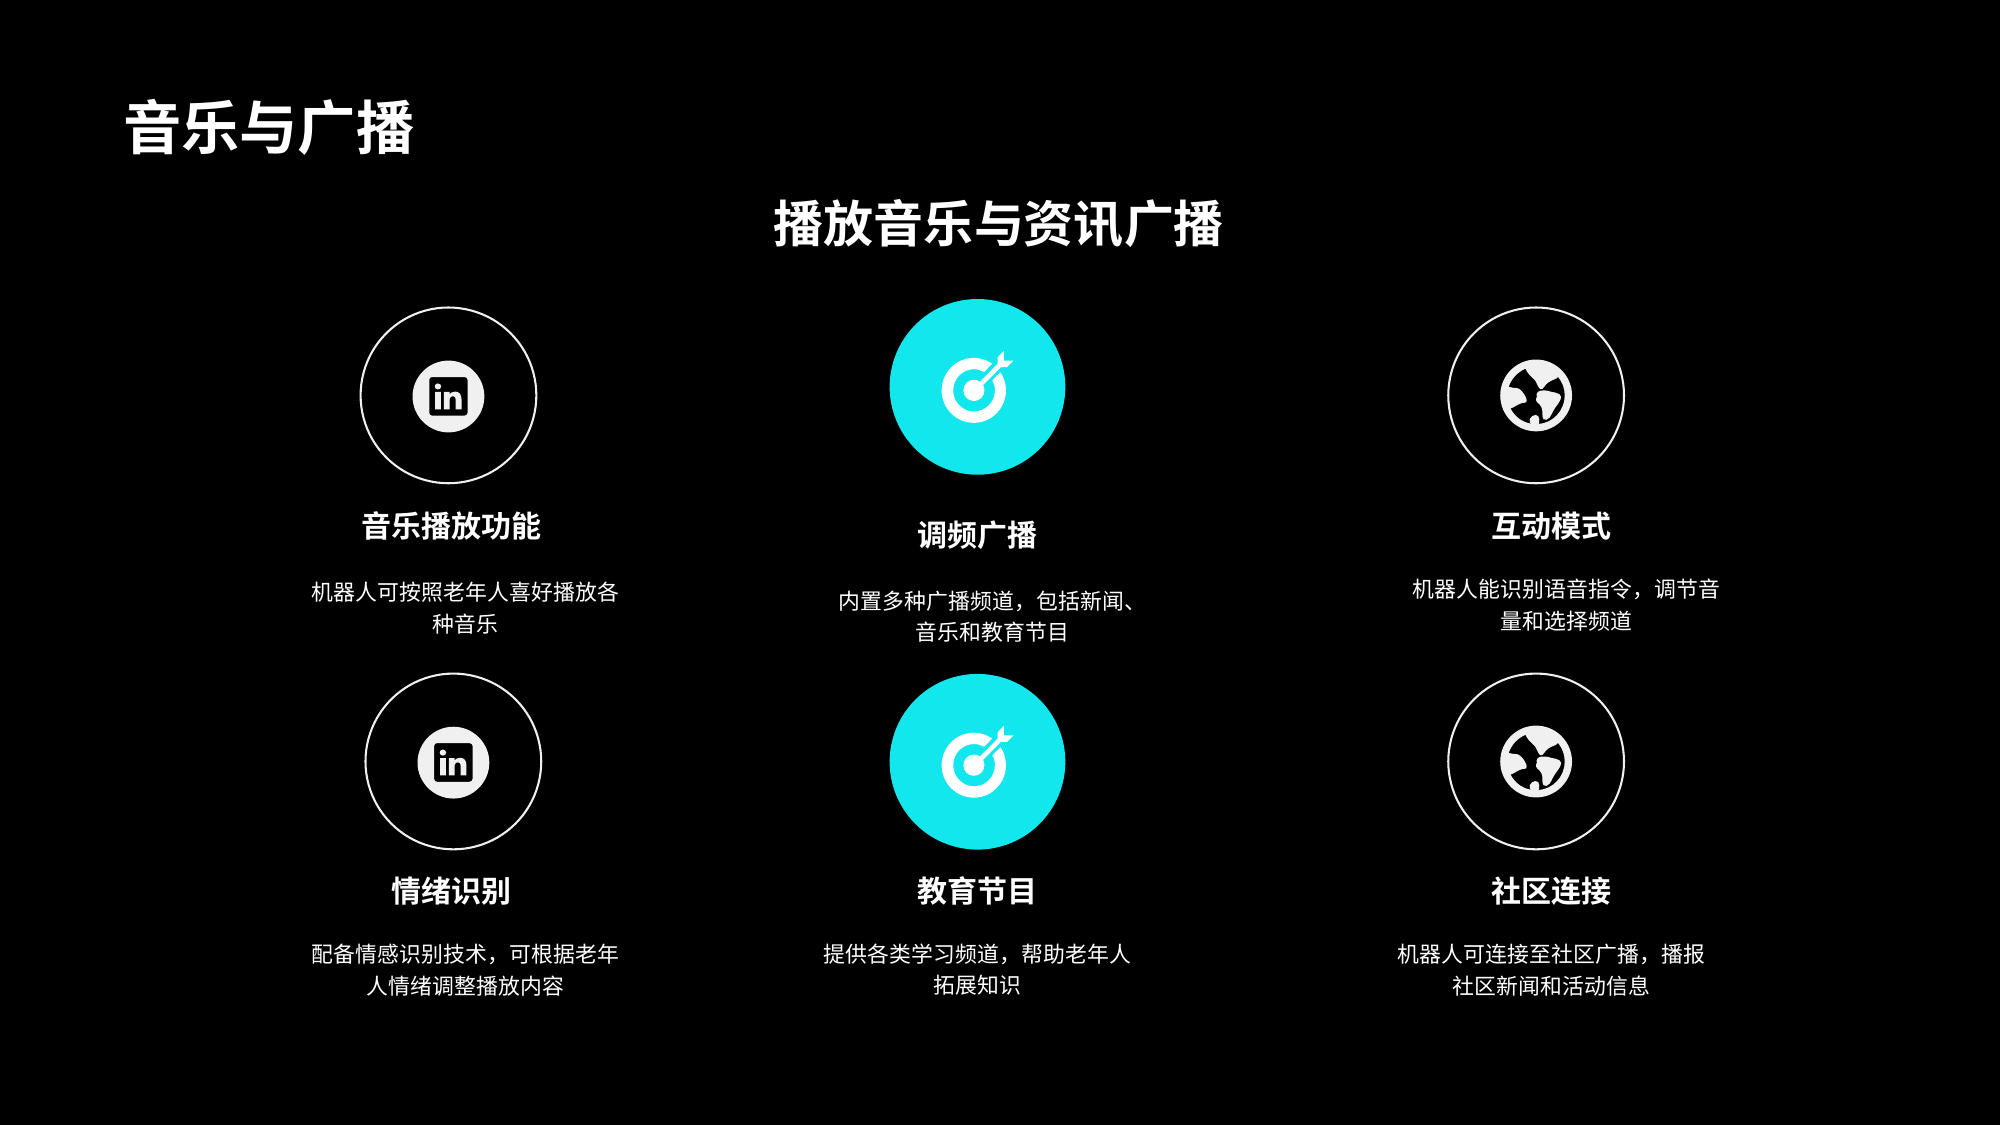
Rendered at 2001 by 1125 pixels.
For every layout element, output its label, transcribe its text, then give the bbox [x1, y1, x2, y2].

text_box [108, 185, 1890, 1007]
title 音乐与广播 [108, 21, 1890, 169]
